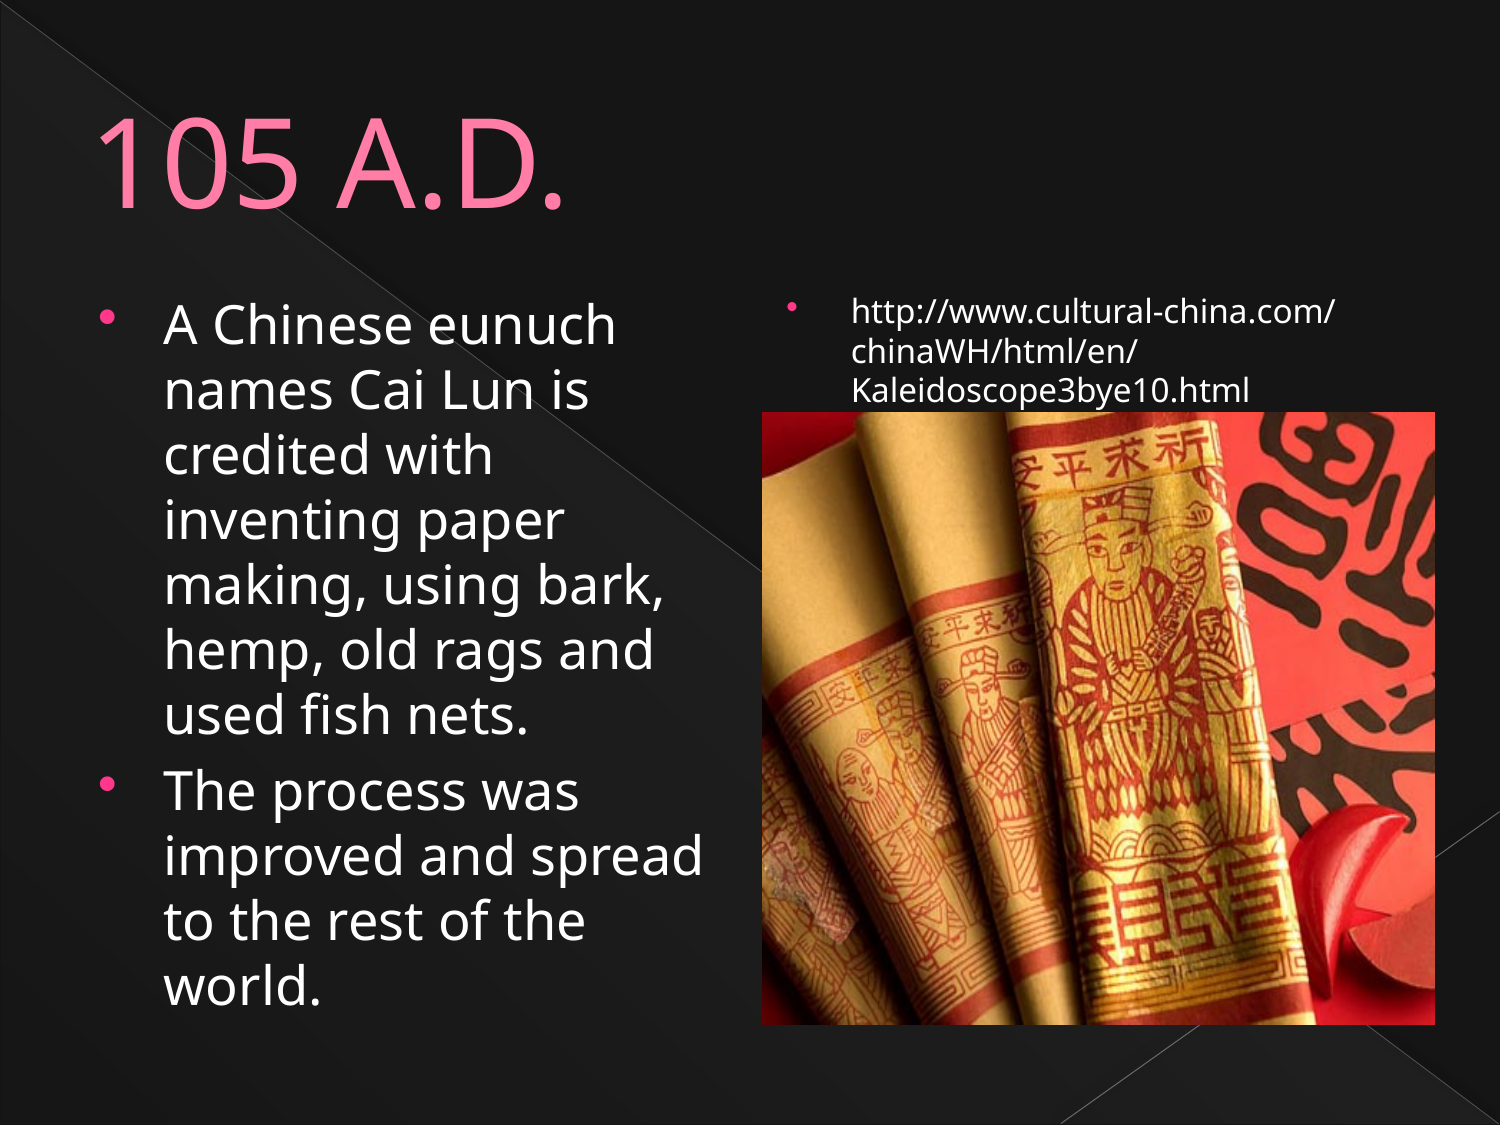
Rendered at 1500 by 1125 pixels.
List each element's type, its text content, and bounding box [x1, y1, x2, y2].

picture [762, 412, 1435, 1026]
list http://www.cultural-china.com/chinaWH/html/en/Kaleidoscope3bye10.html [762, 282, 1425, 399]
list A Chinese eunuch names Cai Lun is credited with inventing paper making, using bark, hemp, old rags and used fish nets. The process was improved and spread to the rest of the world. [75, 282, 738, 1025]
title 105 A.D. [75, 43, 1425, 274]
